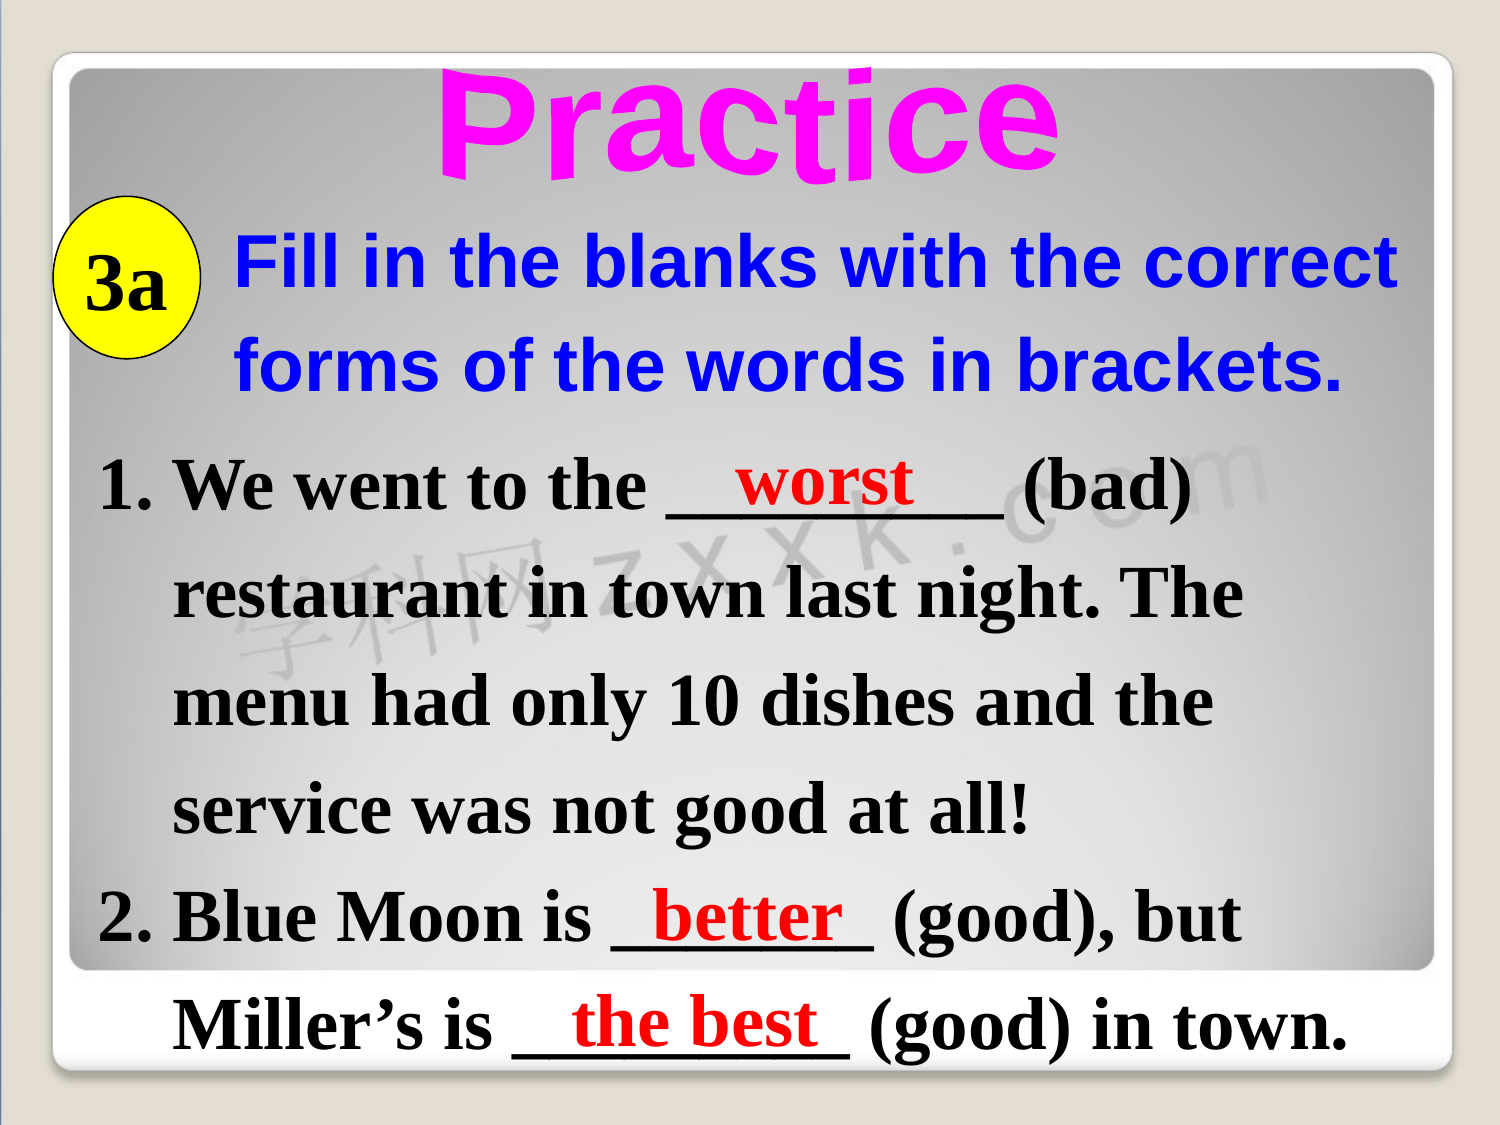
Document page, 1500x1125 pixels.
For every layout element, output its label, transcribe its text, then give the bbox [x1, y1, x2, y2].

text_box 3a [53, 196, 201, 359]
text_box better [638, 857, 863, 963]
text_box the best [537, 964, 857, 1069]
text_box 1. We went to the _________ (bad) restaurant in town last night. The menu had only 10 dishes and the service was not good at all! 2. Blue Moon is _______ (good), but Miller’s is _________ (good) in town. [82, 409, 1418, 1072]
picture [0, 0, 1500, 1125]
text_box worst [720, 421, 1028, 527]
text_box Fill in the blanks with the correct forms of the words in brackets. [218, 184, 1465, 421]
